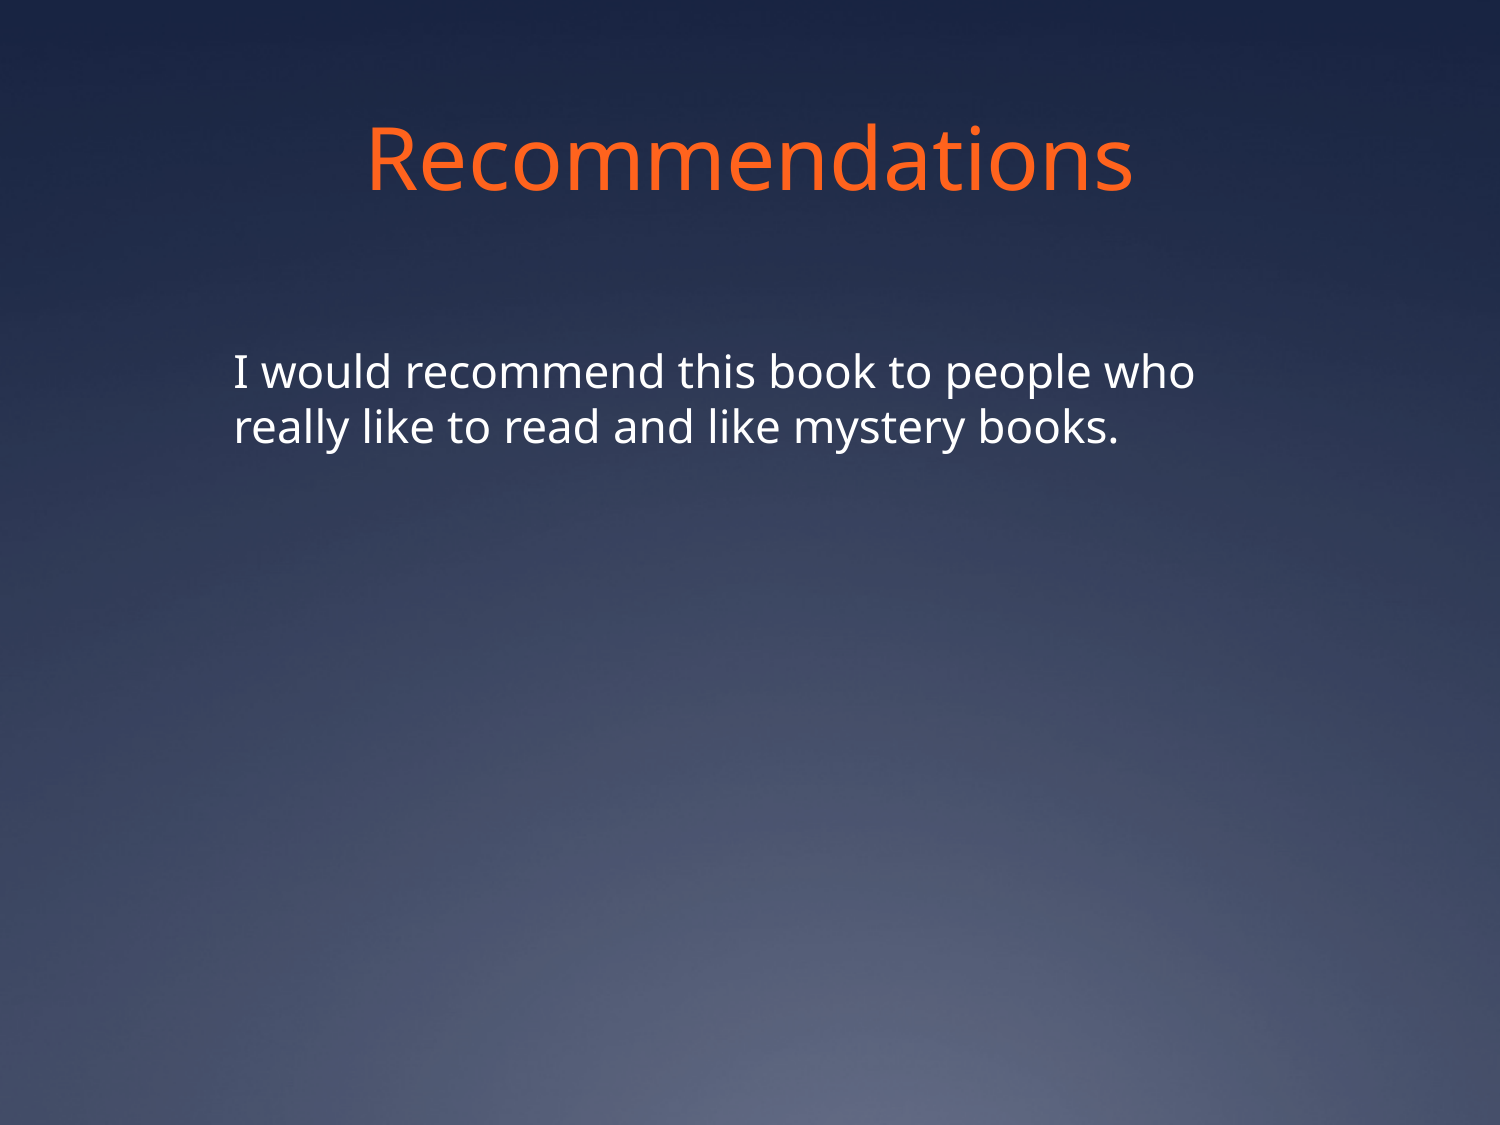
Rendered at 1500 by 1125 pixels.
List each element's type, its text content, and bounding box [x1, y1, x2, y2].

title Recommendations [100, 95, 1400, 225]
list I would recommend this book to people who really like to read and like mystery books. [162, 335, 1338, 1005]
